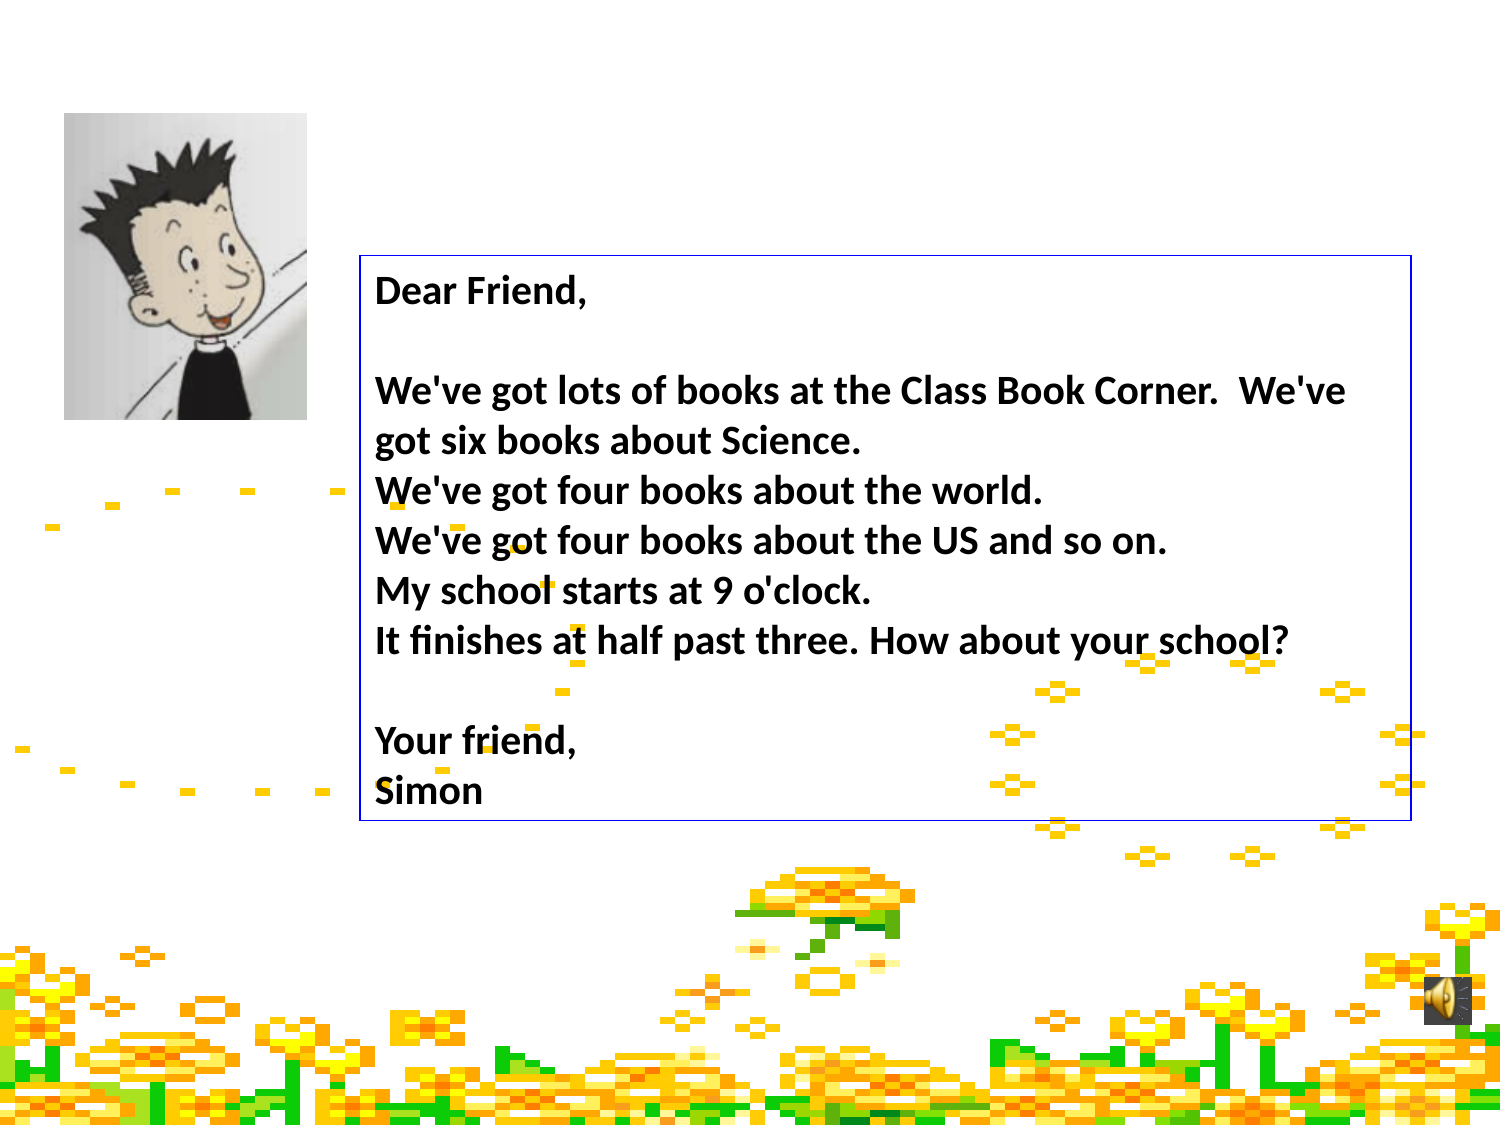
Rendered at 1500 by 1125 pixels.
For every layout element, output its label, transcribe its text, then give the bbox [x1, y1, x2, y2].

picture [0, 113, 1500, 1125]
text_box Dear Friend, We've got lots of books at the Class Book Corner. We've got six books about Science. We've got four books about the world. We've got four books about the US and so on. My school starts at 9 o'clock. It finishes at half past three. How about your school? Your friend, Simon [360, 255, 1412, 265]
